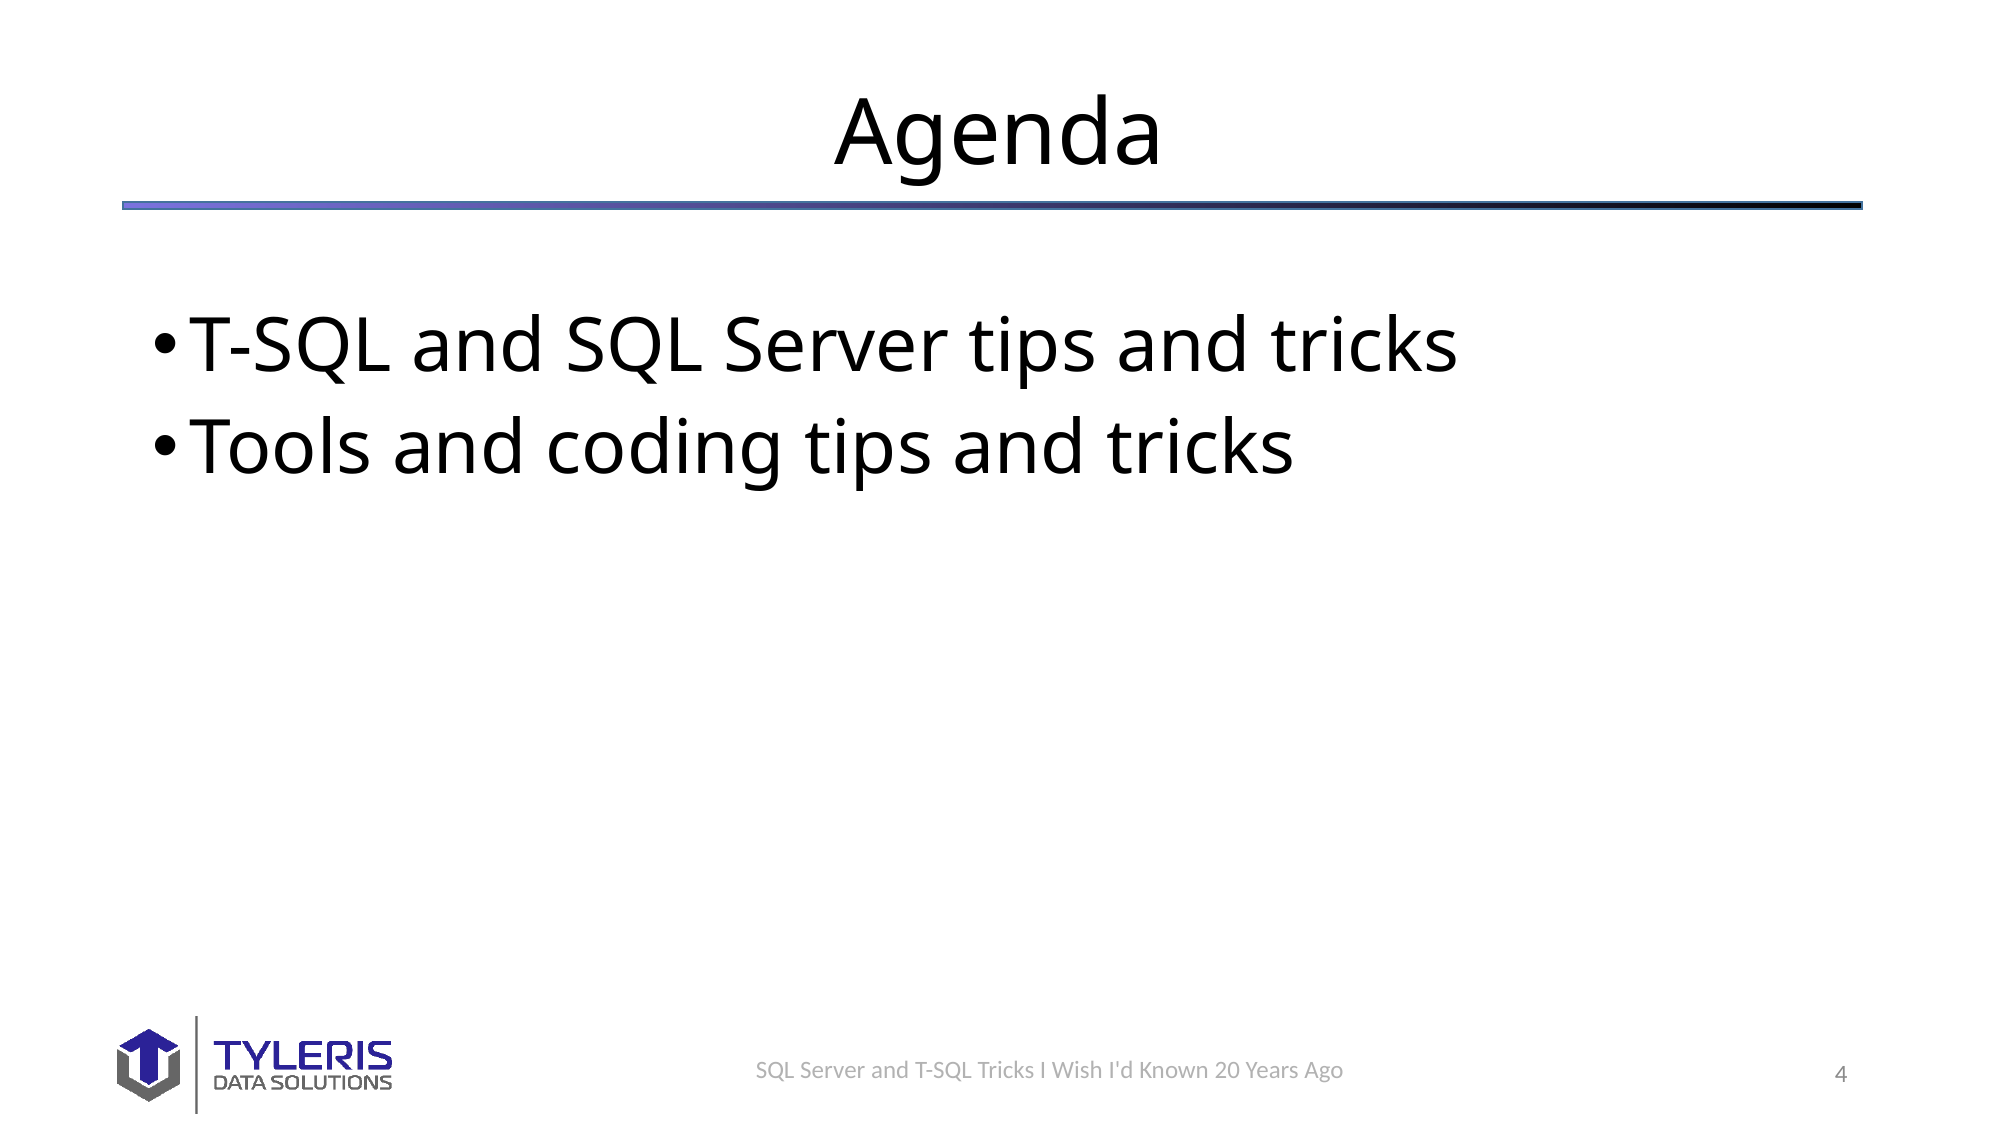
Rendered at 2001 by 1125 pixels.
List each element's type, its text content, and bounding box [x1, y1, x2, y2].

list T-SQL and SQL Server tips and tricks Tools and coding tips and tricks [137, 299, 1863, 913]
slide_number 4 [1778, 1042, 1863, 1103]
footer SQL Server and T-SQL Tricks I Wish I'd Known 20 Years Ago [599, 1039, 1502, 1099]
picture [117, 1016, 392, 1114]
title Agenda [137, 59, 1863, 201]
text_box [122, 201, 1863, 210]
